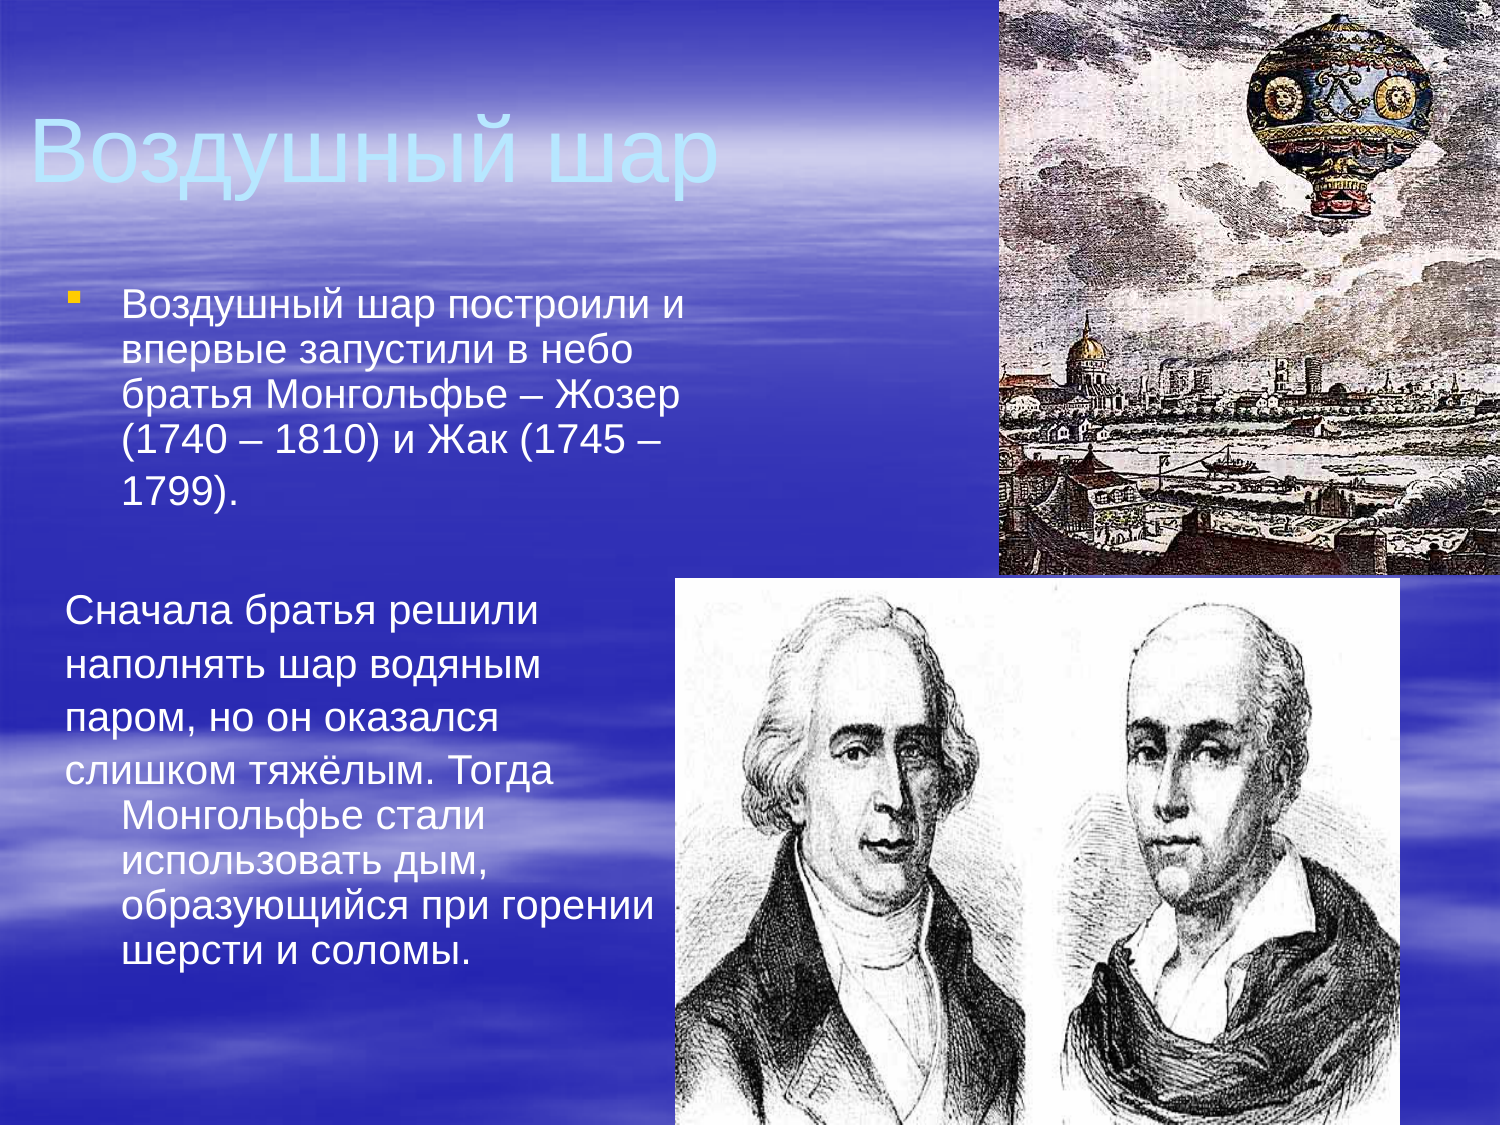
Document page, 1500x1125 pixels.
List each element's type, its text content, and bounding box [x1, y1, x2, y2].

picture [999, 0, 1500, 576]
list Воздушный шар построили и впервые запустили в небо братья Монгольфье – Жозер (1740 – 1810) и Жак (1745 – 1799). Сначала братья решили наполнять шар водяным паром, но он оказался слишком тяжёлым. Тогда Монгольфье стали использовать дым, образующийся при горении шерсти и соломы. [49, 275, 737, 1001]
picture [674, 577, 1401, 1125]
title Воздушный шар [0, 37, 975, 255]
